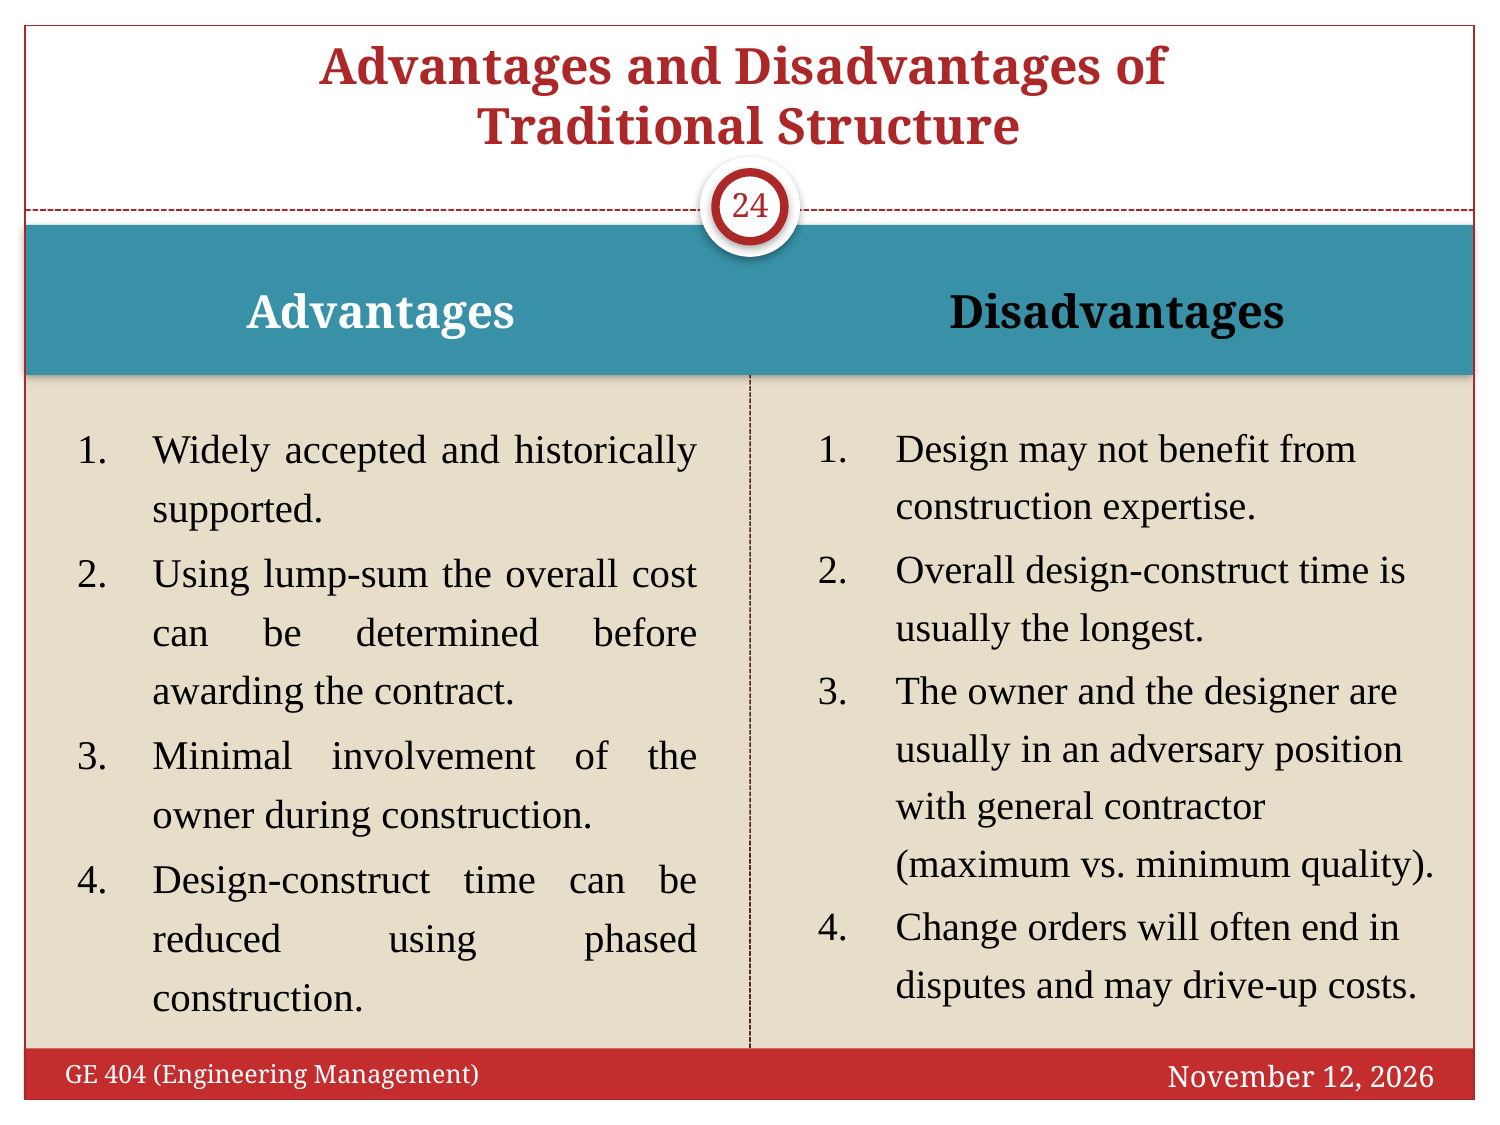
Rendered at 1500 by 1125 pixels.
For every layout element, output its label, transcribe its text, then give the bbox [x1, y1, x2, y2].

list Advantages [48, 249, 714, 371]
list Disadvantages [785, 249, 1450, 371]
list Design may not benefit from construction expertise. Overall design-construct time is usually the longest. The owner and the designer are usually in an adversary position with general contractor (maximum vs. minimum quality). Change orders will often end in disputes and may drive-up costs. [787, 405, 1450, 1033]
footer GE 404 (Engineering Management) [50, 1051, 638, 1112]
title Advantages and Disadvantages of Traditional Structure [49, 37, 1450, 162]
slide_number 24 [712, 171, 788, 244]
list Widely accepted and historically supported. Using lump-sum the overall cost can be determined before awarding the contract. Minimal involvement of the owner during construction. Design-construct time can be reduced using phased construction. [49, 405, 713, 1032]
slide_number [950, 1050, 1450, 1111]
